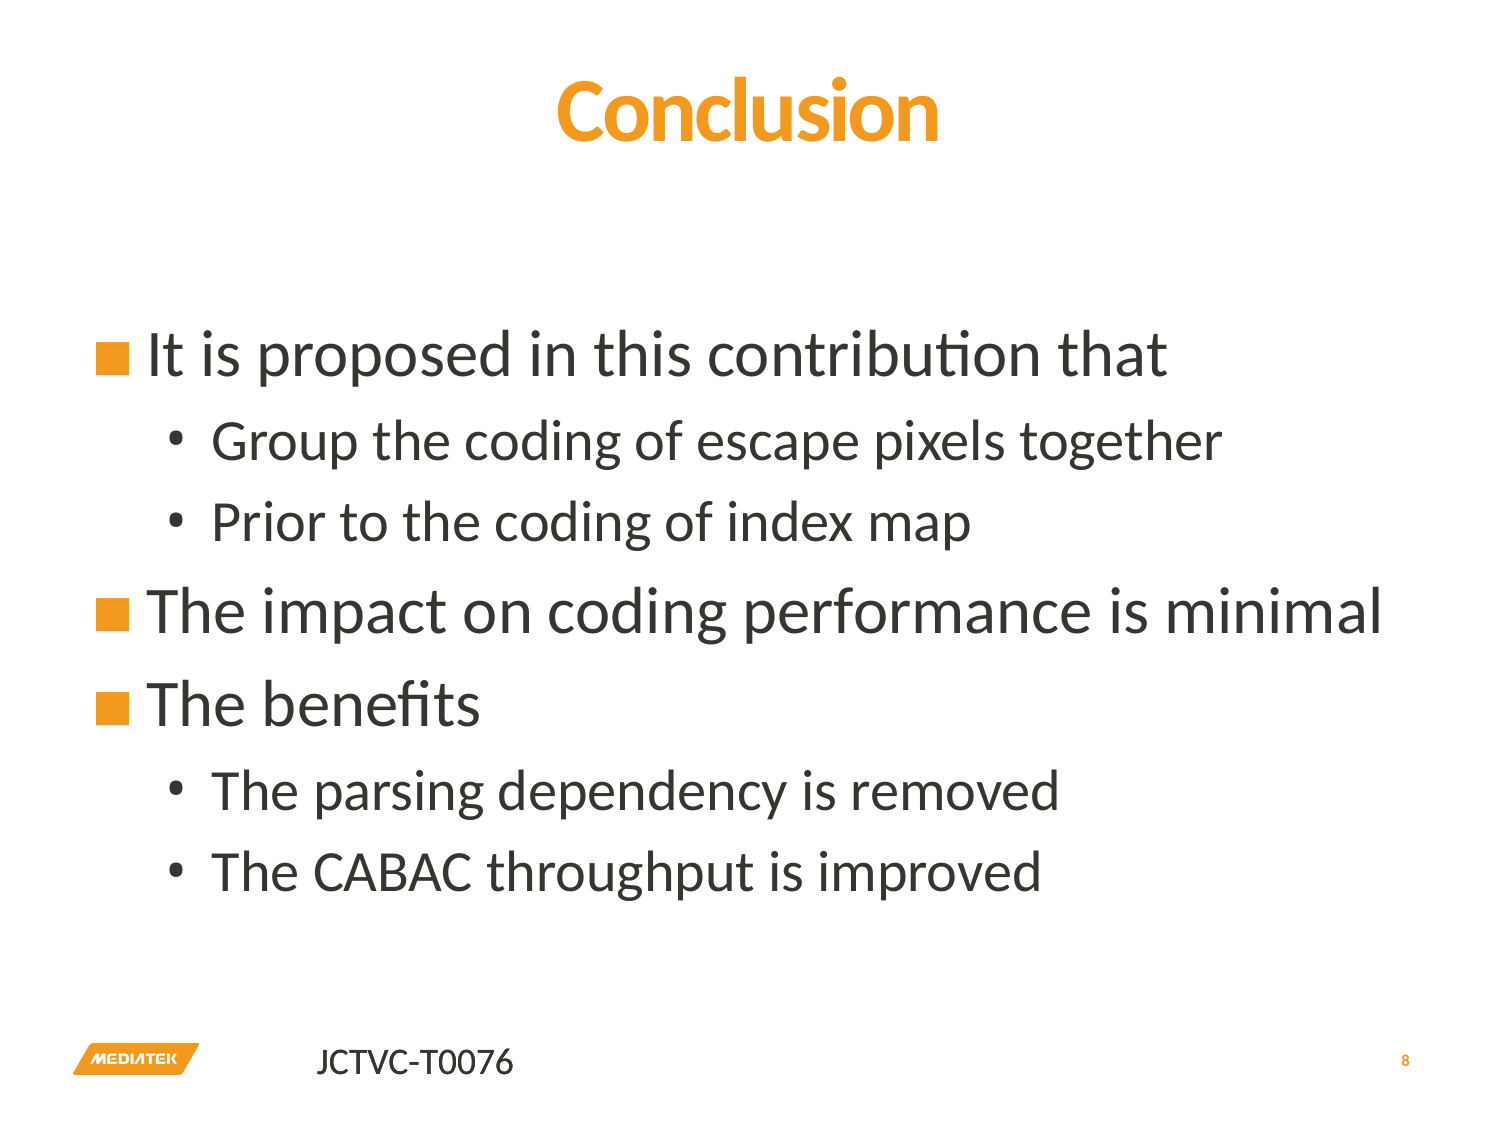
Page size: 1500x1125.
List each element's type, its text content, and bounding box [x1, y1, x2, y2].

slide_number 8 [1251, 1029, 1425, 1090]
list It is proposed in this contribution that Group the coding of escape pixels together Prior to the coding of index map The impact on coding performance is minimal The benefits The parsing dependency is removed The CABAC throughput is improved [75, 302, 1425, 1014]
picture [73, 1043, 199, 1075]
title Conclusion [75, 70, 1425, 257]
